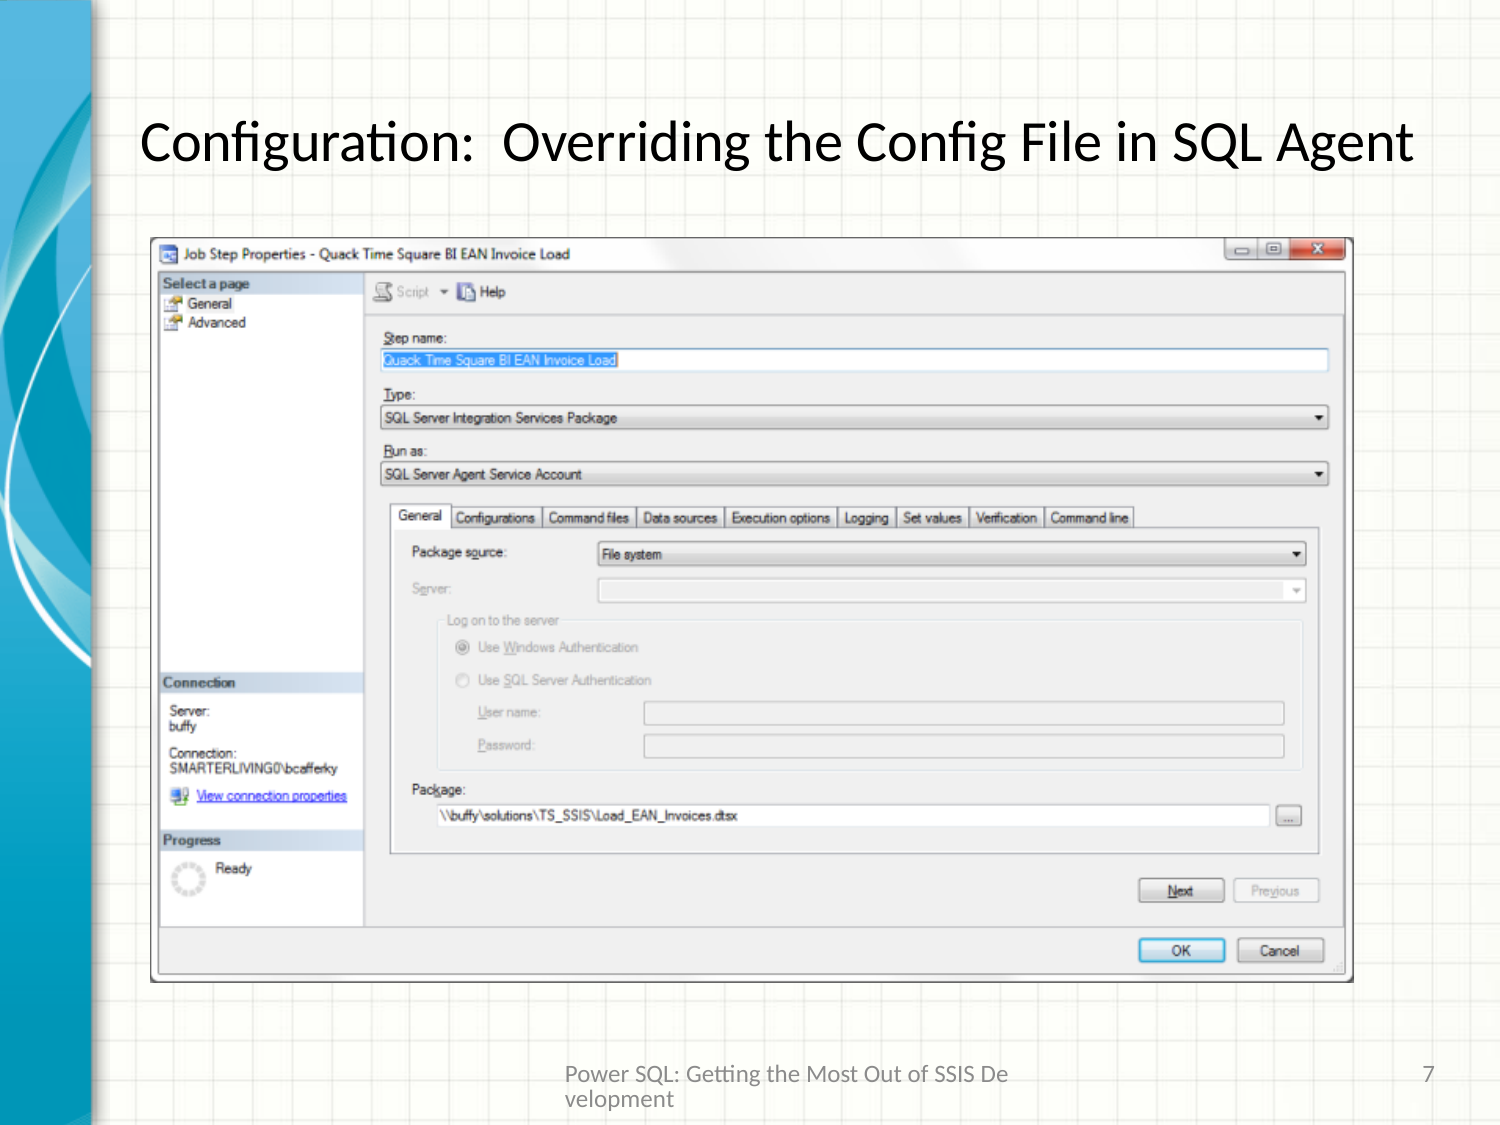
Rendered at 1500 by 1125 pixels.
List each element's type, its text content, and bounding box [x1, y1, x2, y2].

footer Power SQL: Getting the Most Out of SSIS Development [549, 1042, 1025, 1103]
title Configuration: Overriding the Config File in SQL Agent [125, 44, 1450, 232]
slide_number 7 [1100, 1042, 1450, 1103]
picture [0, 0, 1500, 1125]
